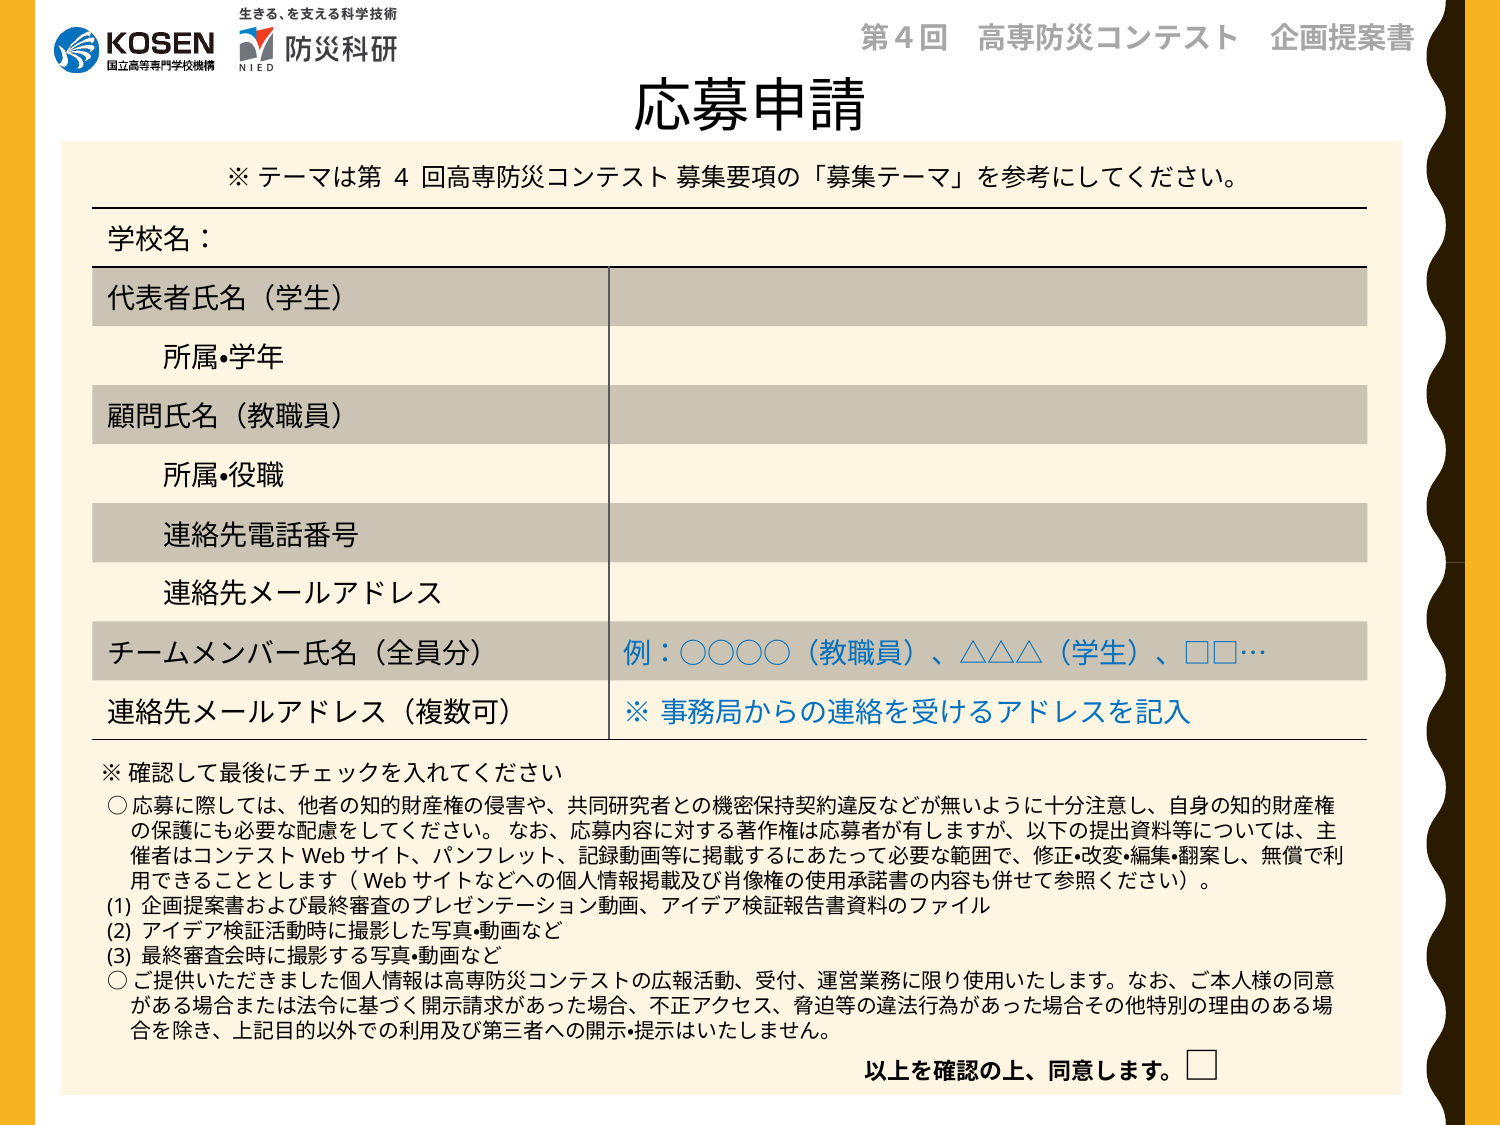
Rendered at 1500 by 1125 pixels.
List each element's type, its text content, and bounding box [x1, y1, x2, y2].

table_cell [610, 503, 1367, 562]
table_cell 連絡先メールアドレス [92, 562, 608, 621]
text_box 以上を確認の上、同意します。□ [643, 1048, 1307, 1094]
table_cell 例：○○○○（教職員）、△△△（学生）、□□… [610, 621, 1367, 680]
table_cell 代表者氏名（学生） [92, 268, 608, 326]
table_cell [610, 268, 1367, 326]
text_box ○応募に際しては、他者の知的財産権の侵害や、共同研究者との機密保持契約違反などが無いように十分注意し、自身の知的財産権の保護にも必要な配慮をしてください。 なお、応募内容に対する著作権は応募者が有しますが、以下の提出資料等については、主催者はコンテストWebサイト、パンフレット、記録動画等に掲載するにあたって必要な範囲で、修正・改変・編集・翻案し、無償で利用できることとします（Webサイトなどへの個人情報掲載及び肖像権の使用承諾書の内容も併せて参照ください）。 (1) 企画提案書および最終審査のプレゼンテーション動画、アイデア検証報告書資料のファイル (2) アイデア検証活動時に撮影した写真・動画など (3) 最終審査会時に撮影する写真・動画など ○ご提供いただきました個人情報は高専防災コンテストの広報活動、受付、運営業務に限り使用いたします。なお、ご本人様の同意がある場合または法令に基づく開示請求があった場合、不正アクセス、脅迫等の違法行為があった場合その他特別の理由のある場合を除き、上記目的以外での利用及び第三者への開示・提示はいたしません。 [92, 785, 1368, 1051]
table_cell [610, 326, 1367, 385]
table_cell [610, 444, 1367, 503]
table_cell [610, 562, 1367, 621]
table_cell [610, 385, 1367, 444]
table_cell 連絡先メールアドレス（複数可） [92, 680, 608, 739]
table_header 学校名： [92, 209, 1367, 266]
picture [238, 6, 398, 73]
table_cell 所属・役職 [92, 444, 608, 503]
table_cell ※事務局からの連絡を受けるアドレスを記入 [610, 680, 1367, 739]
text_box ※確認して最後にチェックを入れてください [85, 751, 599, 794]
picture [54, 27, 215, 73]
table_cell 所属・学年 [92, 326, 608, 385]
table_cell 連絡先電話番号 [92, 503, 608, 562]
table_cell チームメンバー氏名（全員分） [92, 621, 608, 680]
table_cell 顧問氏名（教職員） [92, 385, 608, 444]
text_box ※テーマは第 4 回高専防災コンテスト 募集要項の「募集テーマ」を参考にしてください。 [212, 154, 1299, 199]
